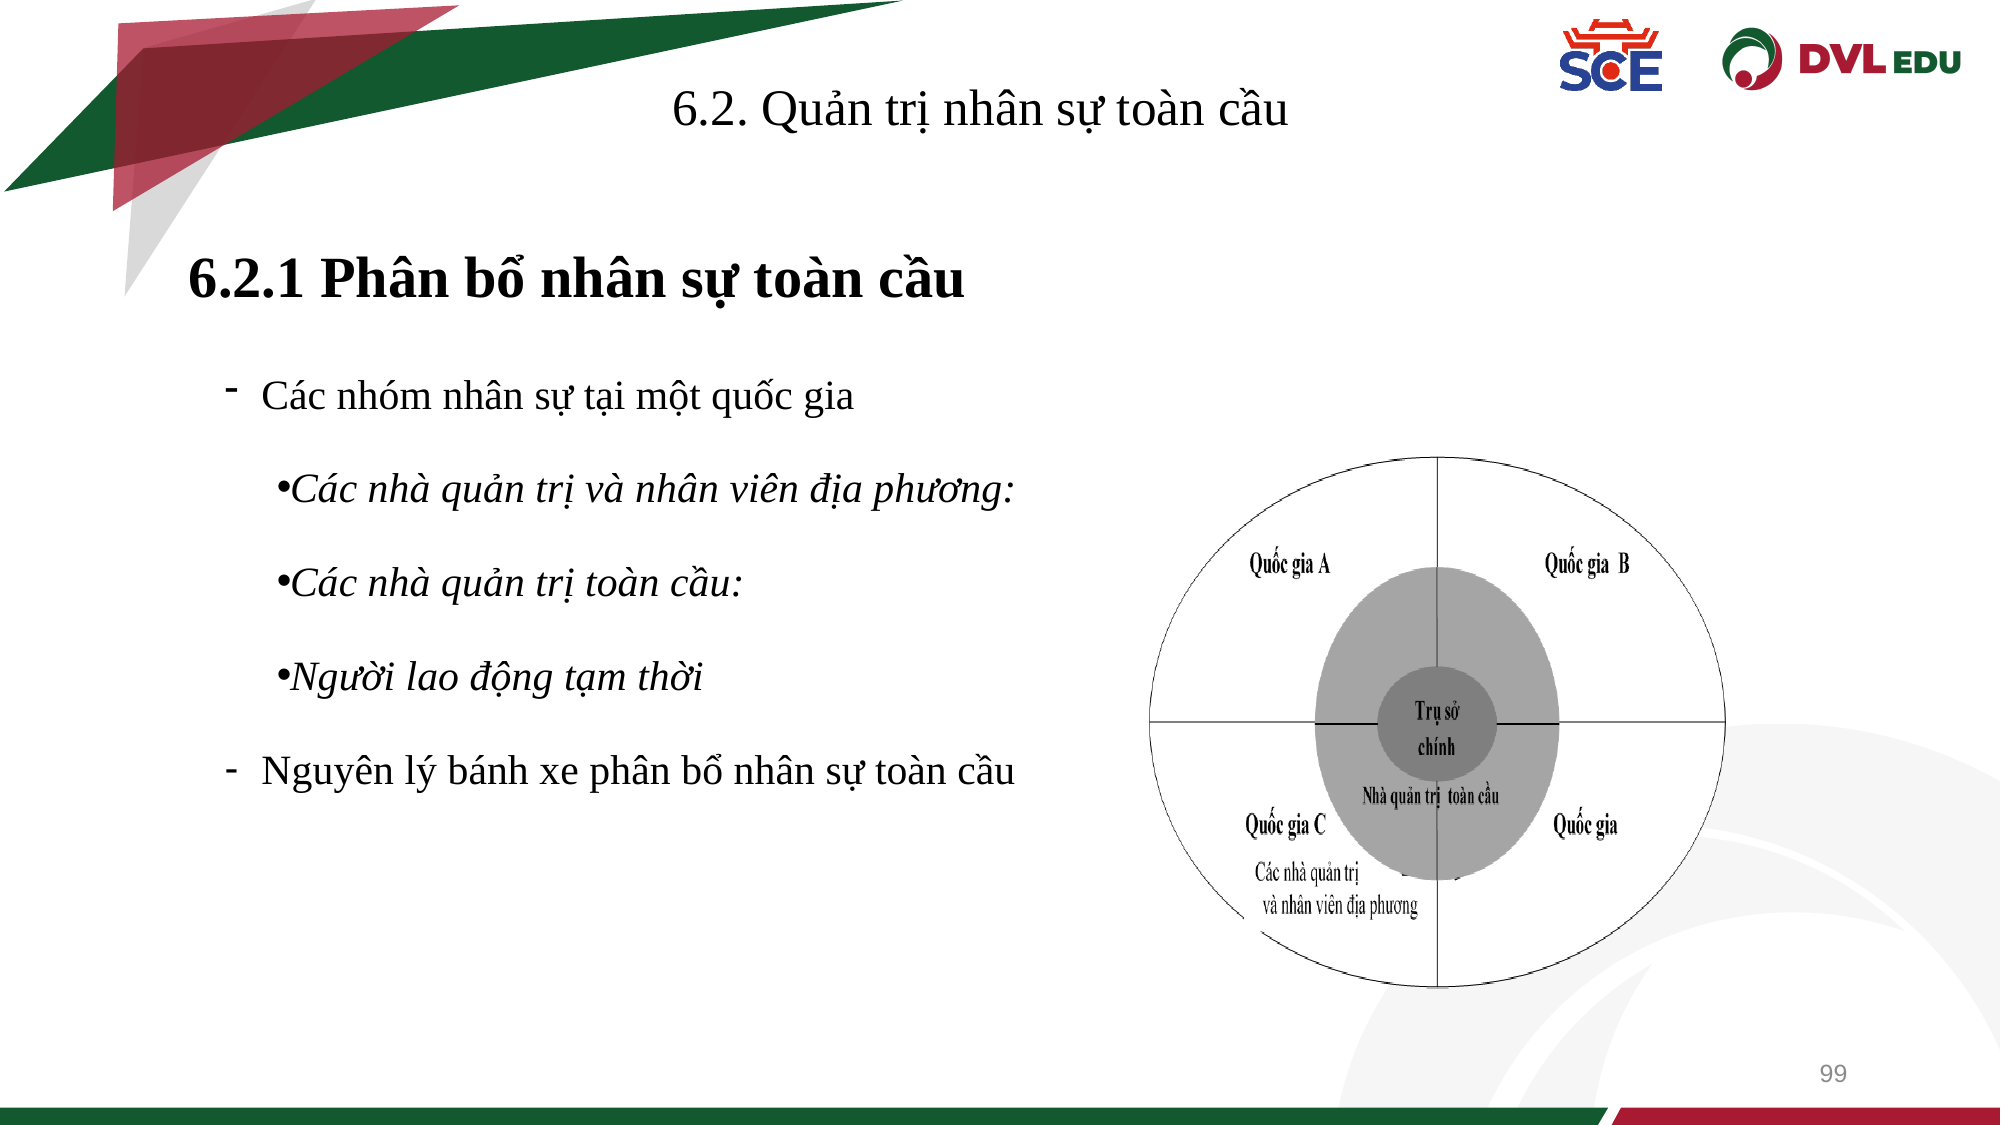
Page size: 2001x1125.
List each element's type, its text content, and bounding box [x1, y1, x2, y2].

slide_number 99 [1412, 1042, 1863, 1103]
list Các nhóm nhân sự tại một quốc gia Các nhà quản trị và nhân viên địa phương: Các nhà quản trị toàn cầu: Người lao động tạm thời Nguyên lý bánh xe phân bổ nhân sự toàn cầu [209, 334, 1105, 807]
picture [1104, 456, 1772, 1034]
text_box 6.2.1 Phân bổ nhân sự toàn cầu [188, 238, 1752, 309]
picture [1559, 19, 1667, 73]
picture [1722, 27, 1961, 91]
title 6.2. Quản trị nhân sự toàn cầu [656, 73, 1677, 145]
